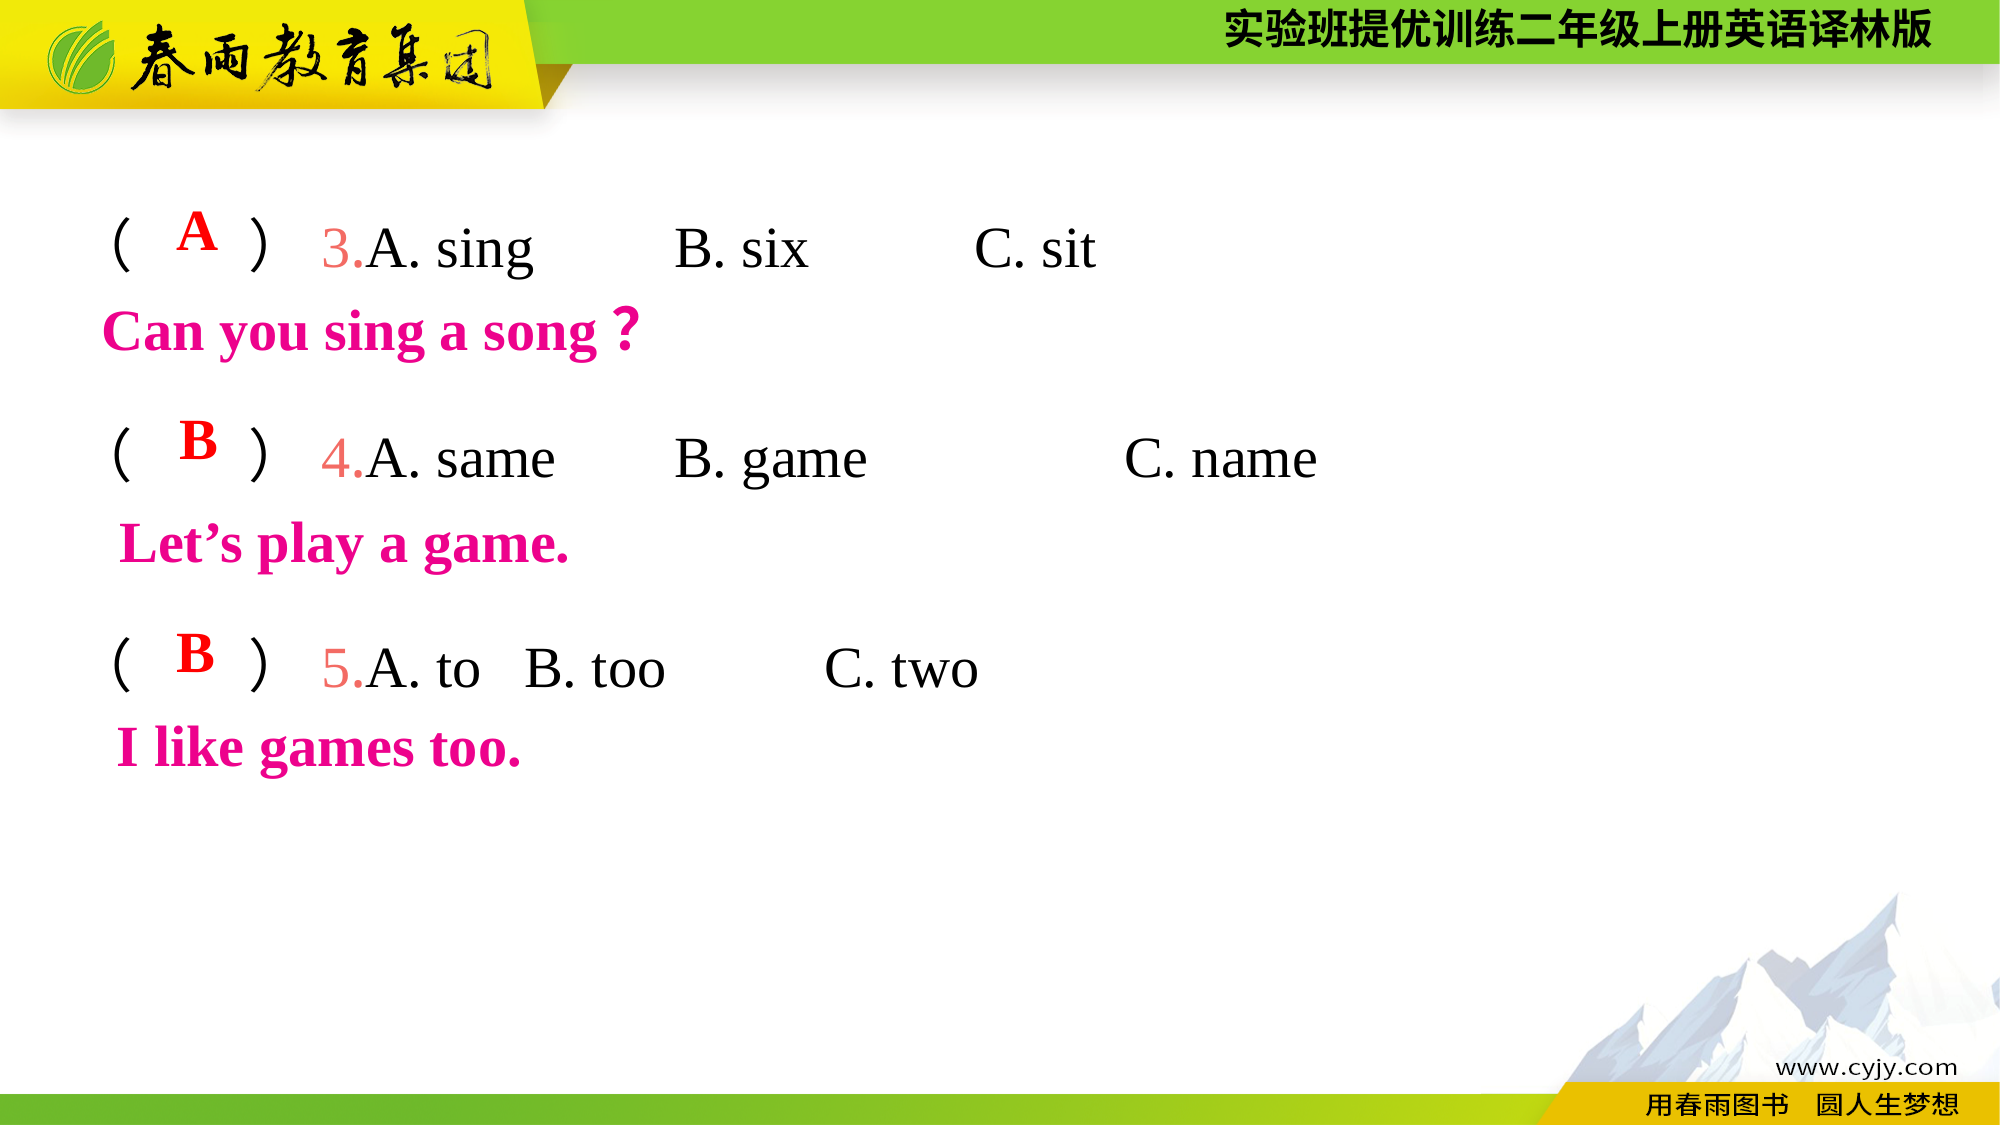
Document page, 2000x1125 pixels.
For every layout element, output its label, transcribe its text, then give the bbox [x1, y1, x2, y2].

text_box Can you sing a song？ [86, 284, 685, 370]
text_box A [161, 184, 234, 270]
text_box B [161, 606, 231, 692]
text_box B [164, 394, 233, 479]
text_box Let’s play a game. [104, 497, 586, 582]
text_box I like games too. [102, 701, 537, 786]
picture [0, 0, 2000, 1125]
list （ ）3.A. sing B. six C. sit （ ）4.A. same B. game C. name （ ）5.A. to B. too C. two [59, 166, 1944, 712]
